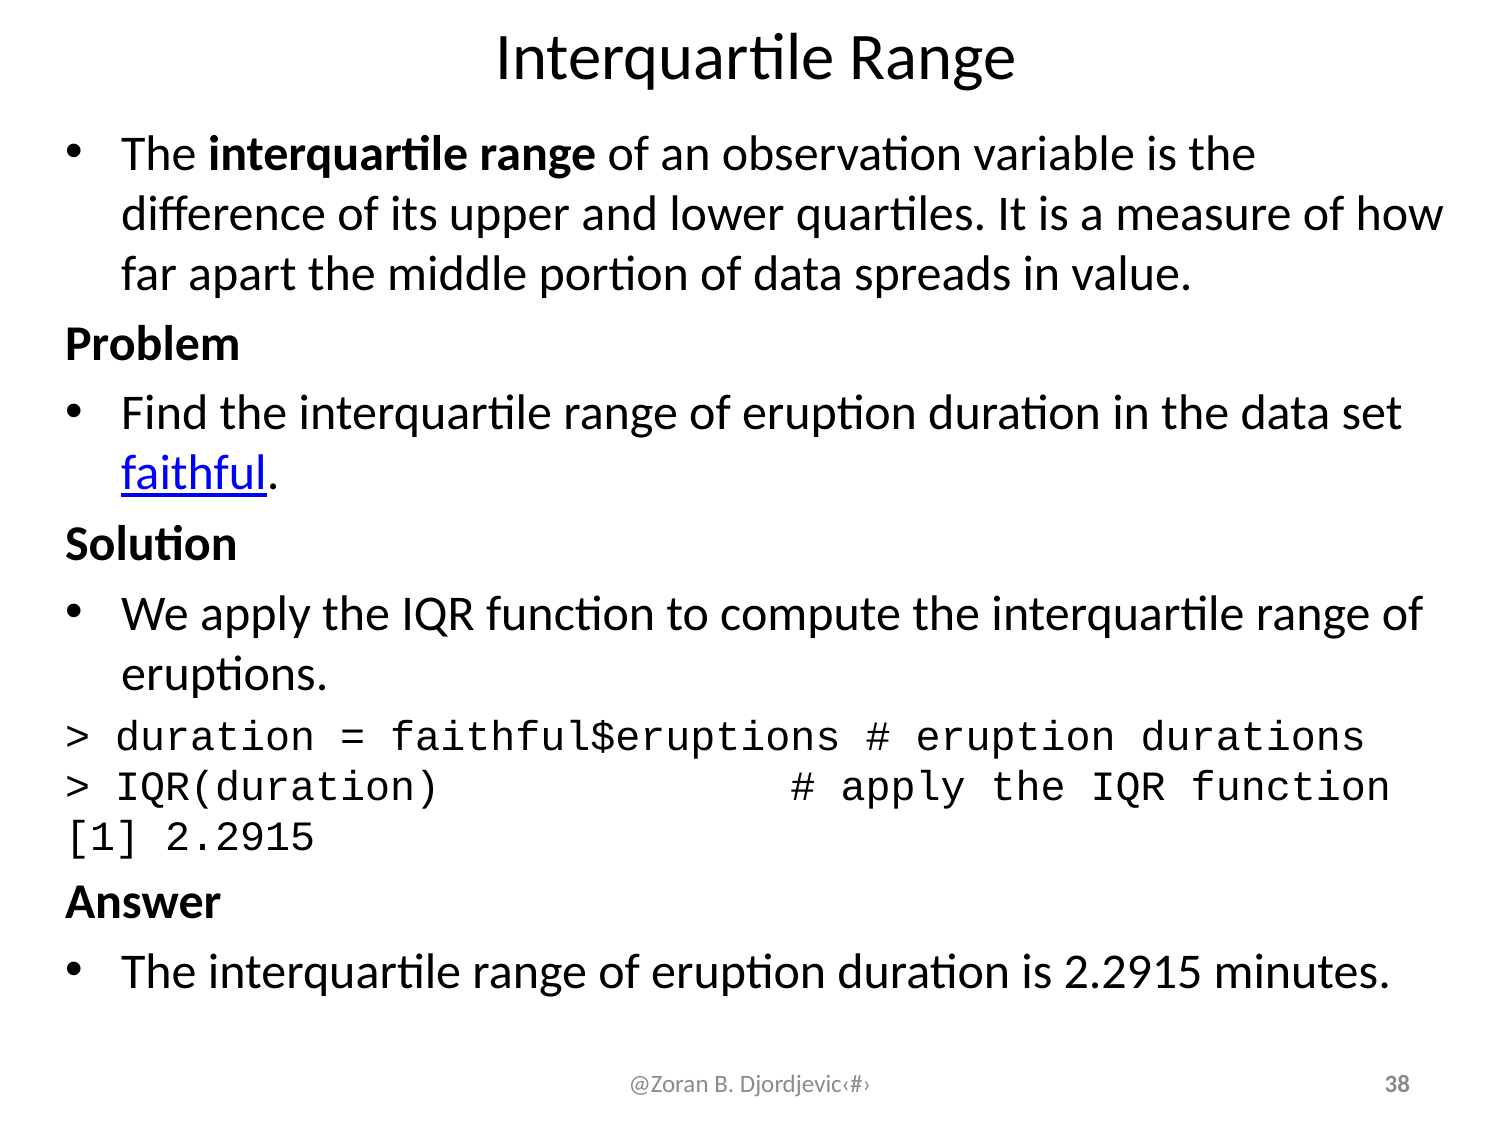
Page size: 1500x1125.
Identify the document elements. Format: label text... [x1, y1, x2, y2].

list The interquartile range of an observation variable is the difference of its upper and lower quartiles. It is a measure of how far apart the middle portion of data spreads in value. Problem Find the interquartile range of eruption duration in the data set faithful. Solution We apply the IQR function to compute the interquartile range of eruptions. > duration = faithful$eruptions # eruption durations > IQR(duration) # apply the IQR function [1] 2.2915 Answer The interquartile range of eruption duration is 2.2915 minutes. [50, 112, 1463, 1050]
title Interquartile Range [50, 2, 1463, 103]
slide_number 38 [1074, 1062, 1425, 1103]
footer @Zoran B. Djordjevic‹#› [512, 1062, 988, 1103]
